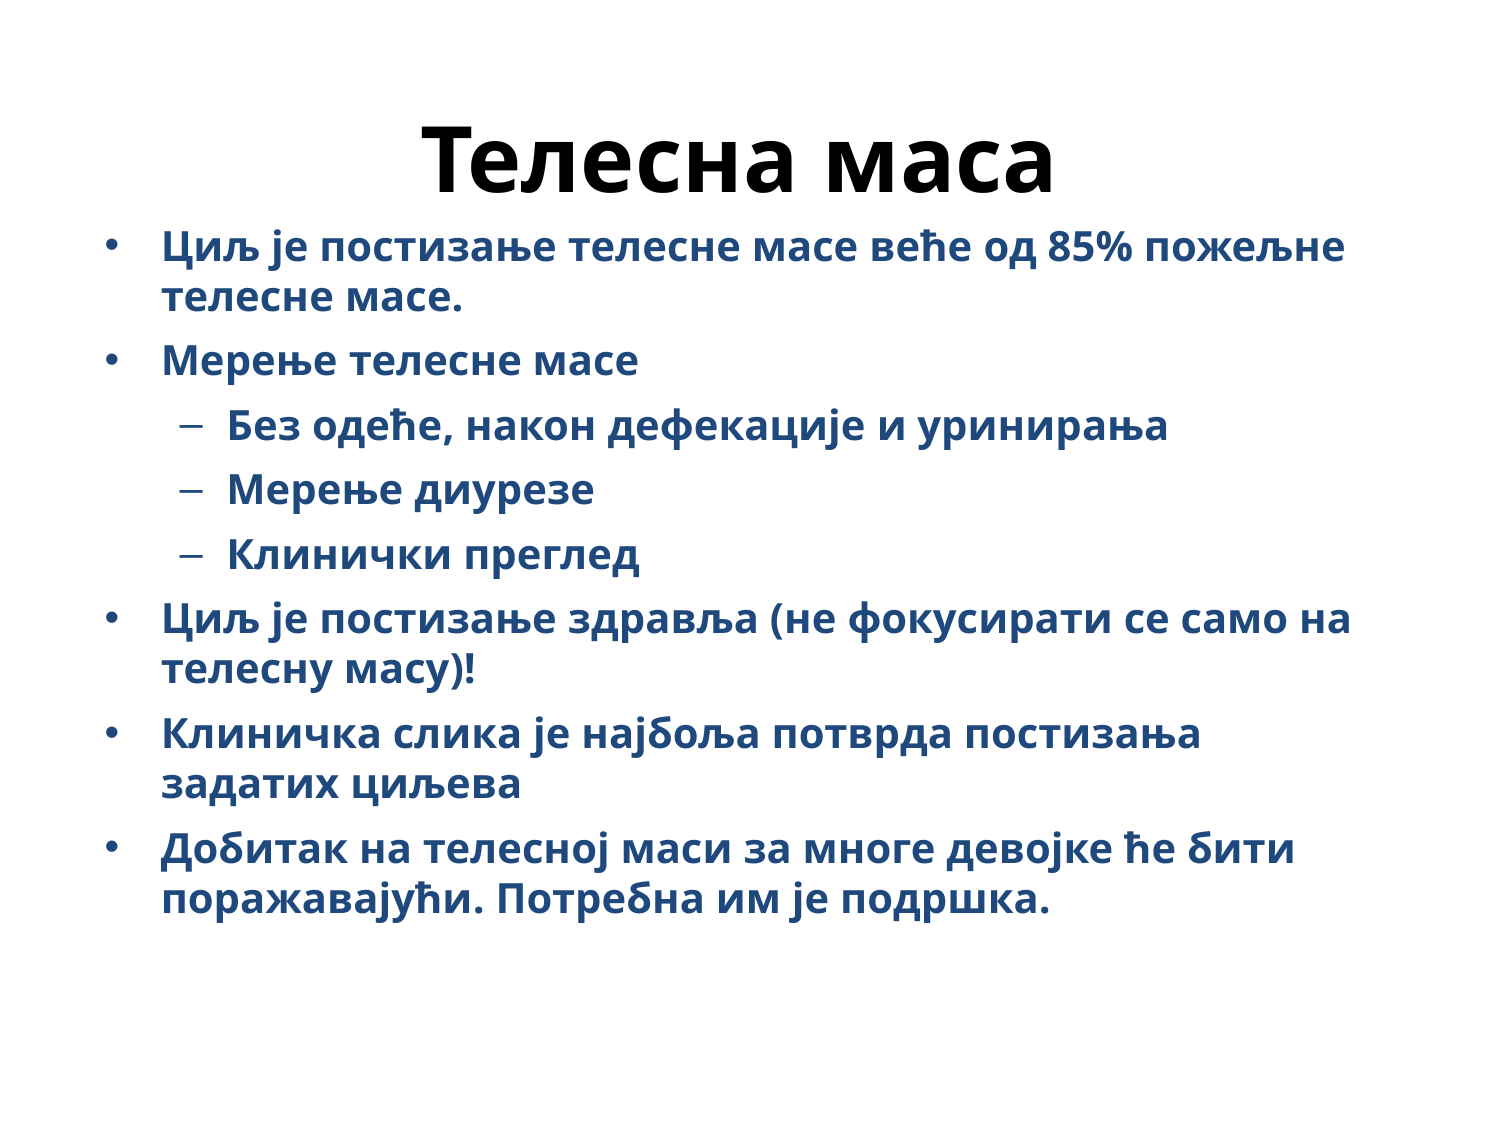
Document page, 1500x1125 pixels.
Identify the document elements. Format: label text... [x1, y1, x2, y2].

title Телесна маса [112, 61, 1388, 212]
list Циљ је постизање телесне масе веће од 85% пожељне телесне масе. Мерење телесне масе Без одеће, након дефекације и уринирања Мерење диурезе Клинички преглед Циљ је постизање здравља (не фокусирати се само на телесну масу)! Клиничка слика је најбоља потврда постизања задатих циљева Добитак на телесној маси за многе девојке ће бити поражавајући. Потребна им је подршка. [89, 212, 1395, 1034]
